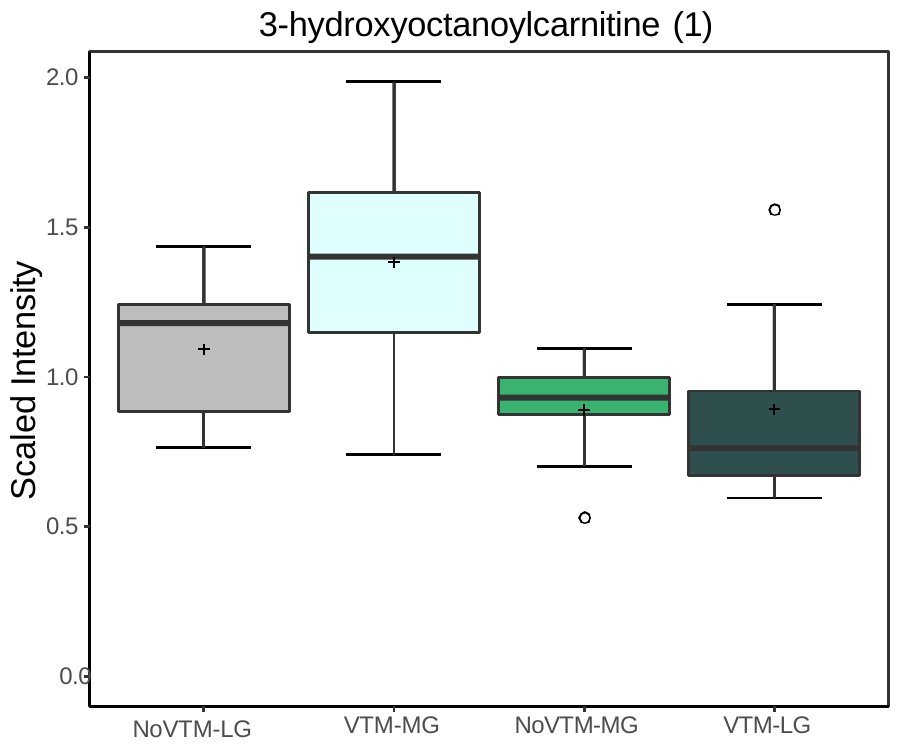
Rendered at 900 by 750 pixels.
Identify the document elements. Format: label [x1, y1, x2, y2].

text_box [1, 256, 82, 503]
text_box [44, 59, 82, 91]
footer [57, 661, 95, 750]
text_box [44, 509, 82, 540]
text_box [83, 50, 891, 738]
text_box [256, 0, 722, 44]
slide_number [130, 713, 275, 750]
text_box [44, 209, 82, 241]
